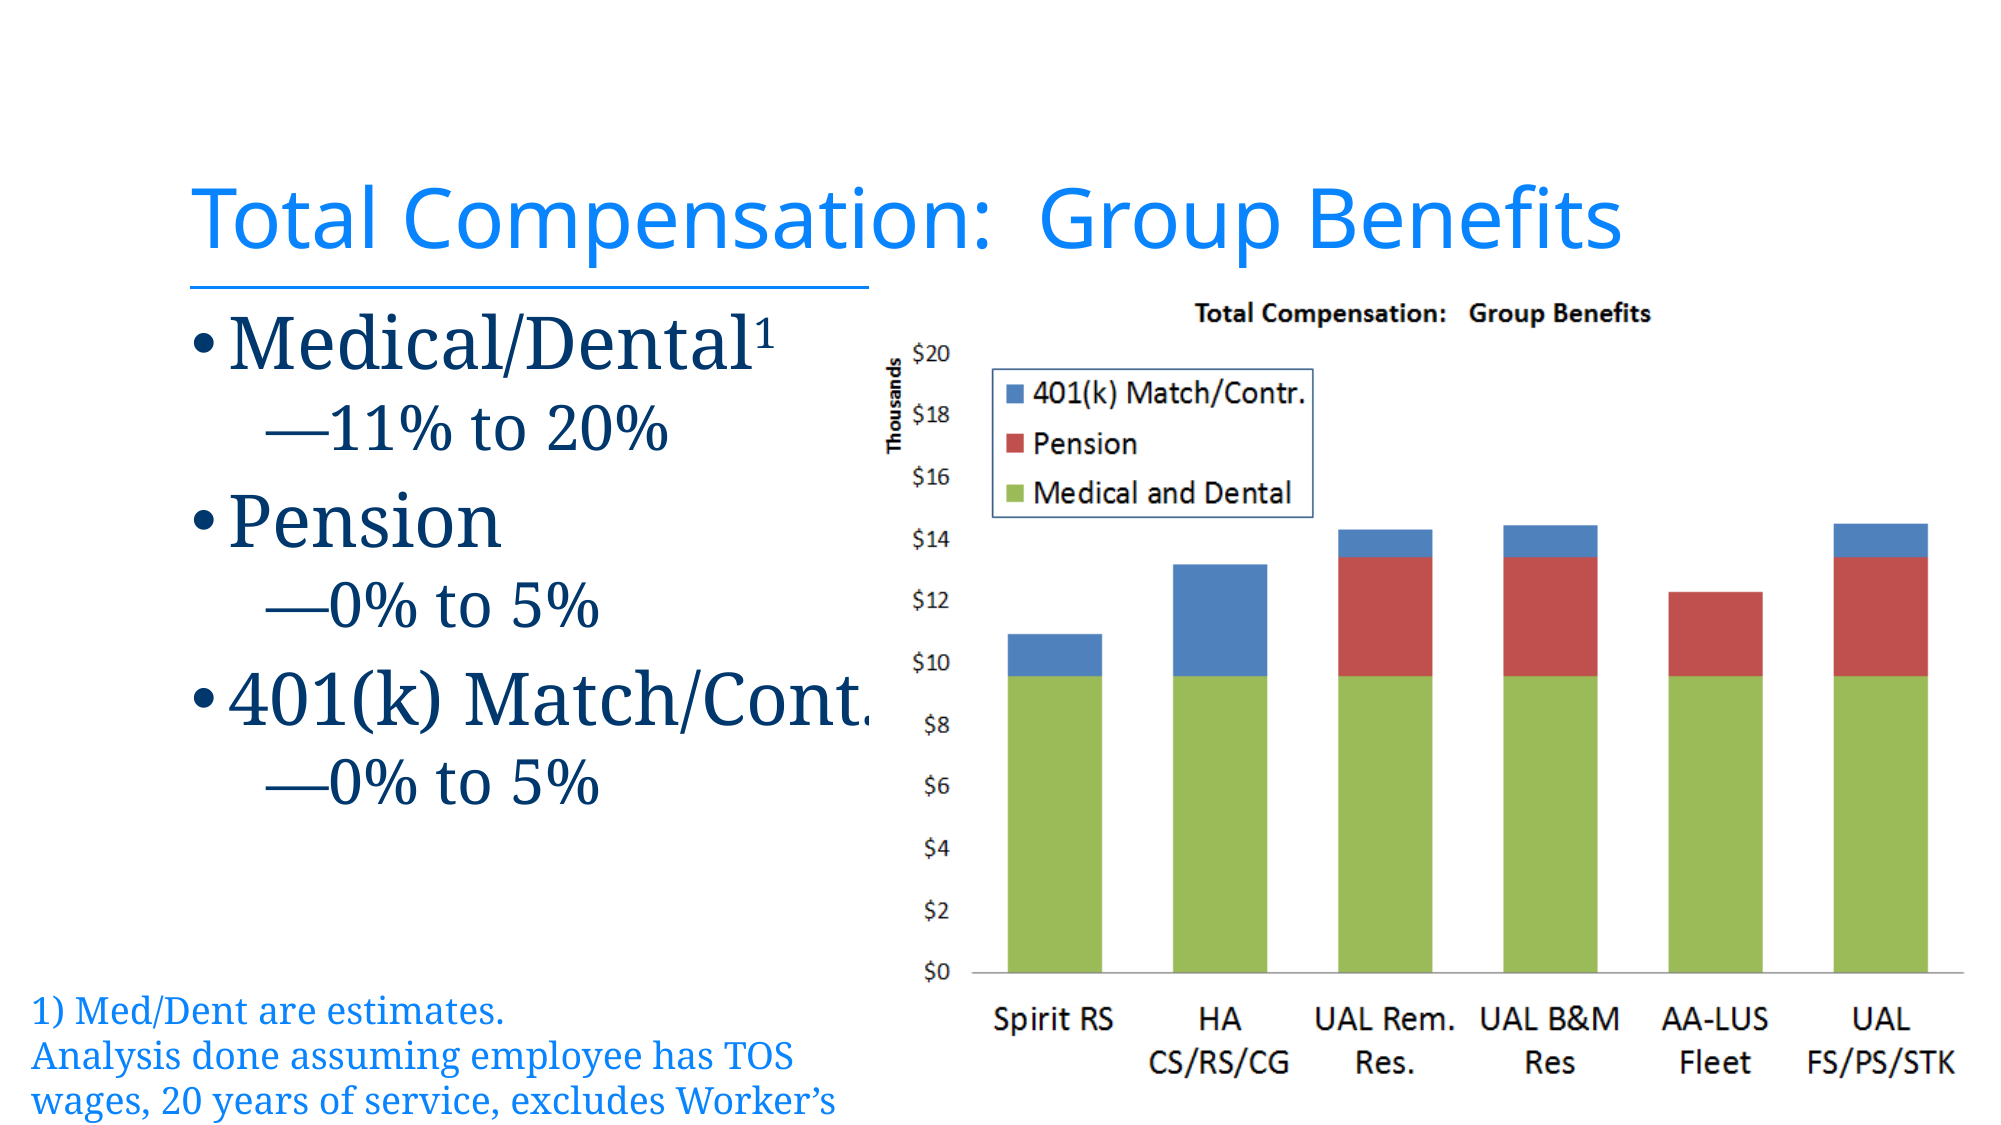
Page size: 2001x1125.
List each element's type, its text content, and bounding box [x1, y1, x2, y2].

list Medical/Dental1 11% to 20% Pension 0% to 5% 401(k) Match/Cont. 0% to 5% [176, 299, 869, 979]
text_box 1) Med/Dent are estimates. Analysis done assuming employee has TOS wages, 20 years of service, excludes Worker’s Comp [16, 979, 892, 1125]
picture [869, 286, 1976, 1087]
title Total Compensation: Group Benefits [176, 170, 1832, 278]
